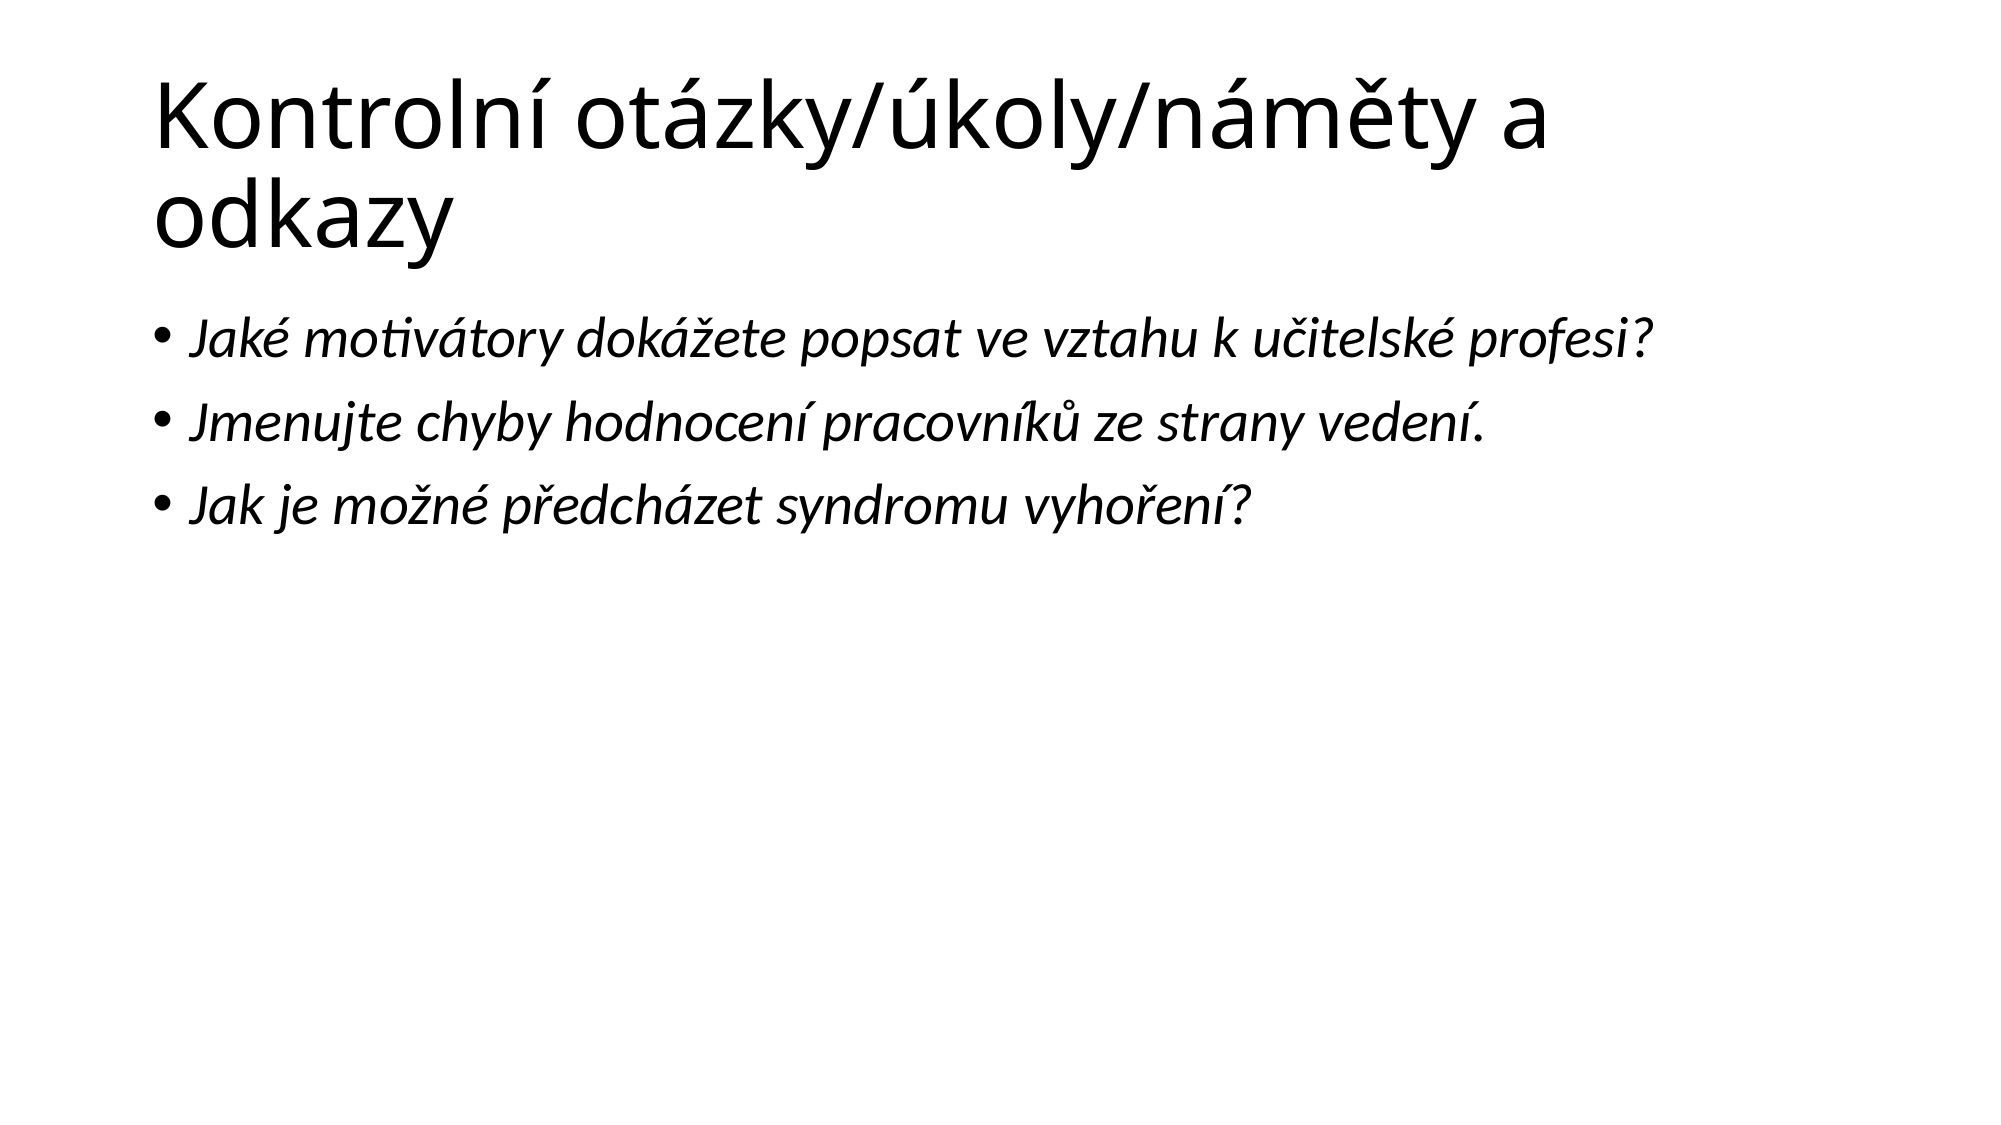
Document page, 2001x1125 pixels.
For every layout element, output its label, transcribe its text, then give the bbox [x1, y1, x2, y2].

list Jaké motivátory dokážete popsat ve vztahu k učitelské profesi? Jmenujte chyby hodnocení pracovníků ze strany vedení. Jak je možné předcházet syndromu vyhoření? [137, 299, 1863, 1014]
title Kontrolní otázky/úkoly/náměty a odkazy [137, 59, 1863, 278]
